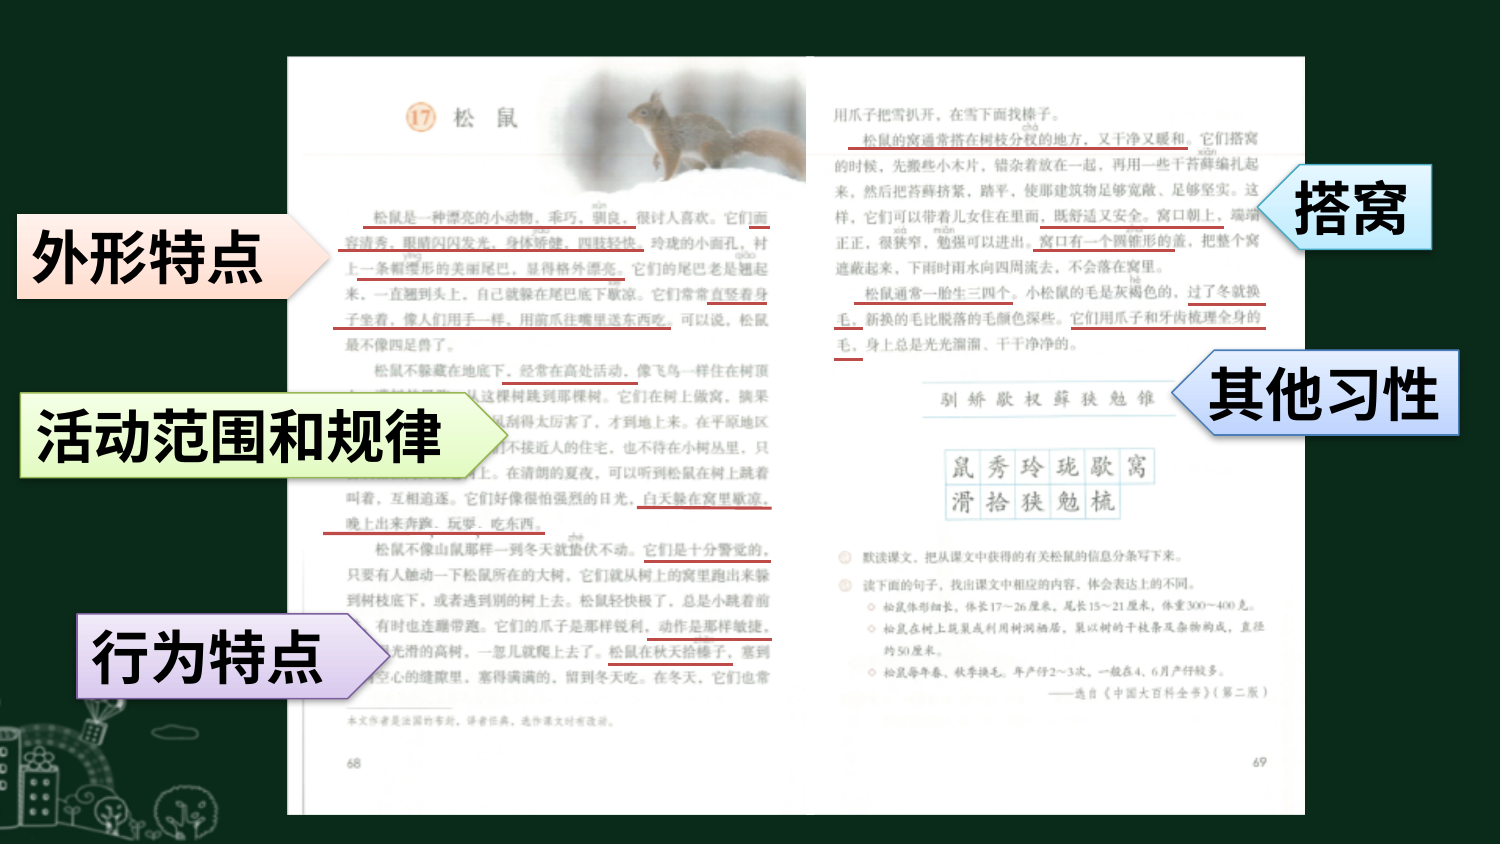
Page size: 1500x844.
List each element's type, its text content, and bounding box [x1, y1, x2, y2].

picture [0, 0, 1500, 844]
text_box 活动范围和规律 [19, 392, 280, 479]
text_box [286, 56, 1305, 816]
text_box 搭窝 [1310, 163, 1433, 251]
text_box 其他习性 [1310, 349, 1460, 436]
text_box 外形特点 [16, 213, 280, 300]
text_box 行为特点 [76, 613, 280, 700]
